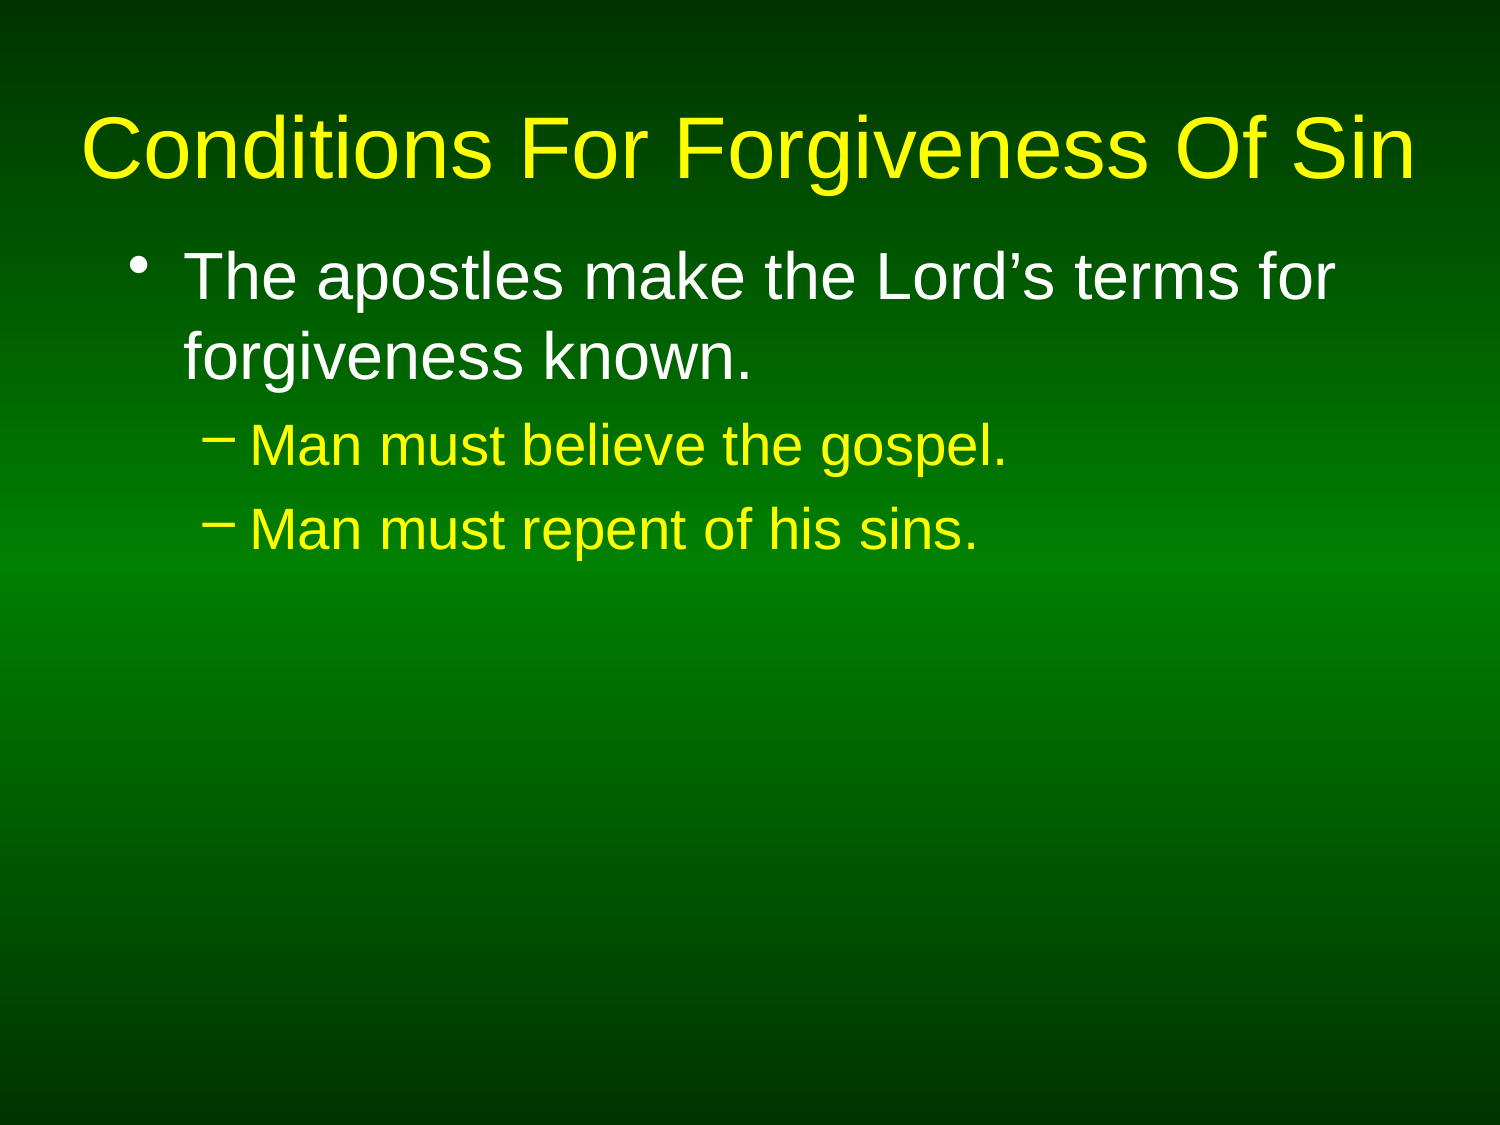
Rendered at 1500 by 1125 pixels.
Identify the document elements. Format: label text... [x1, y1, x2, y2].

list The apostles make the Lord’s terms for forgiveness known. Man must believe the gospel. Man must repent of his sins. [112, 224, 1463, 1125]
title Conditions For Forgiveness Of Sin [37, 50, 1463, 238]
